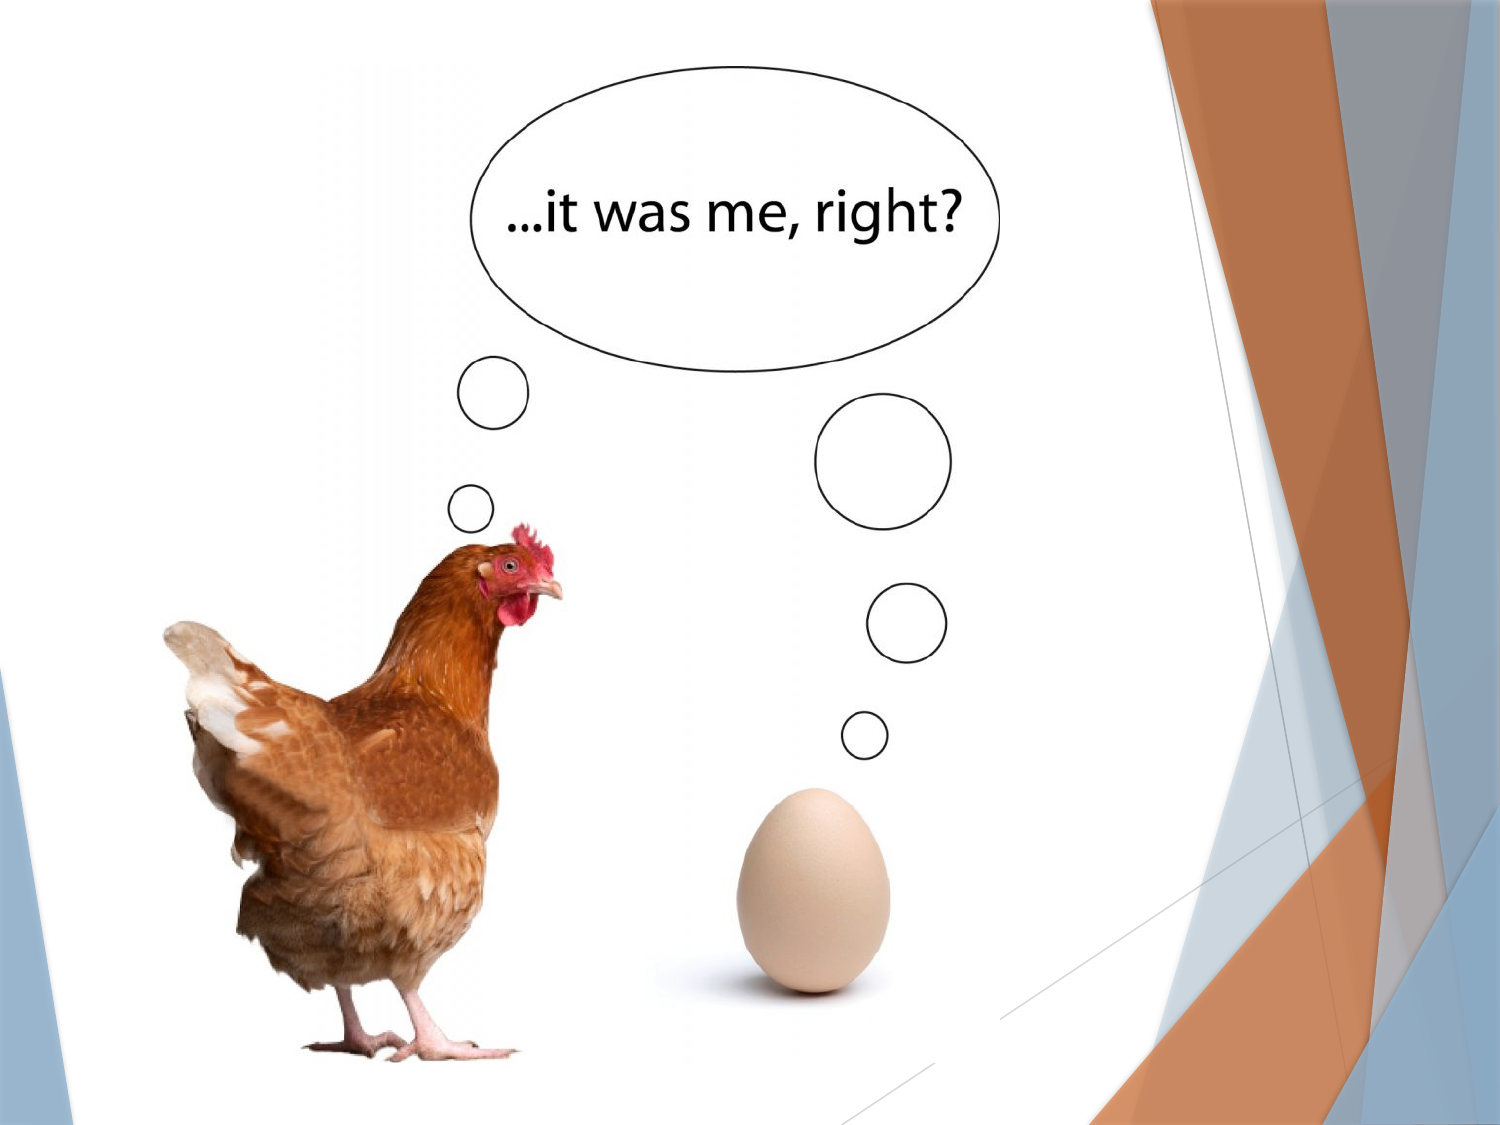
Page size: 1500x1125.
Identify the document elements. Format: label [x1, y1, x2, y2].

picture [161, 65, 1001, 1063]
